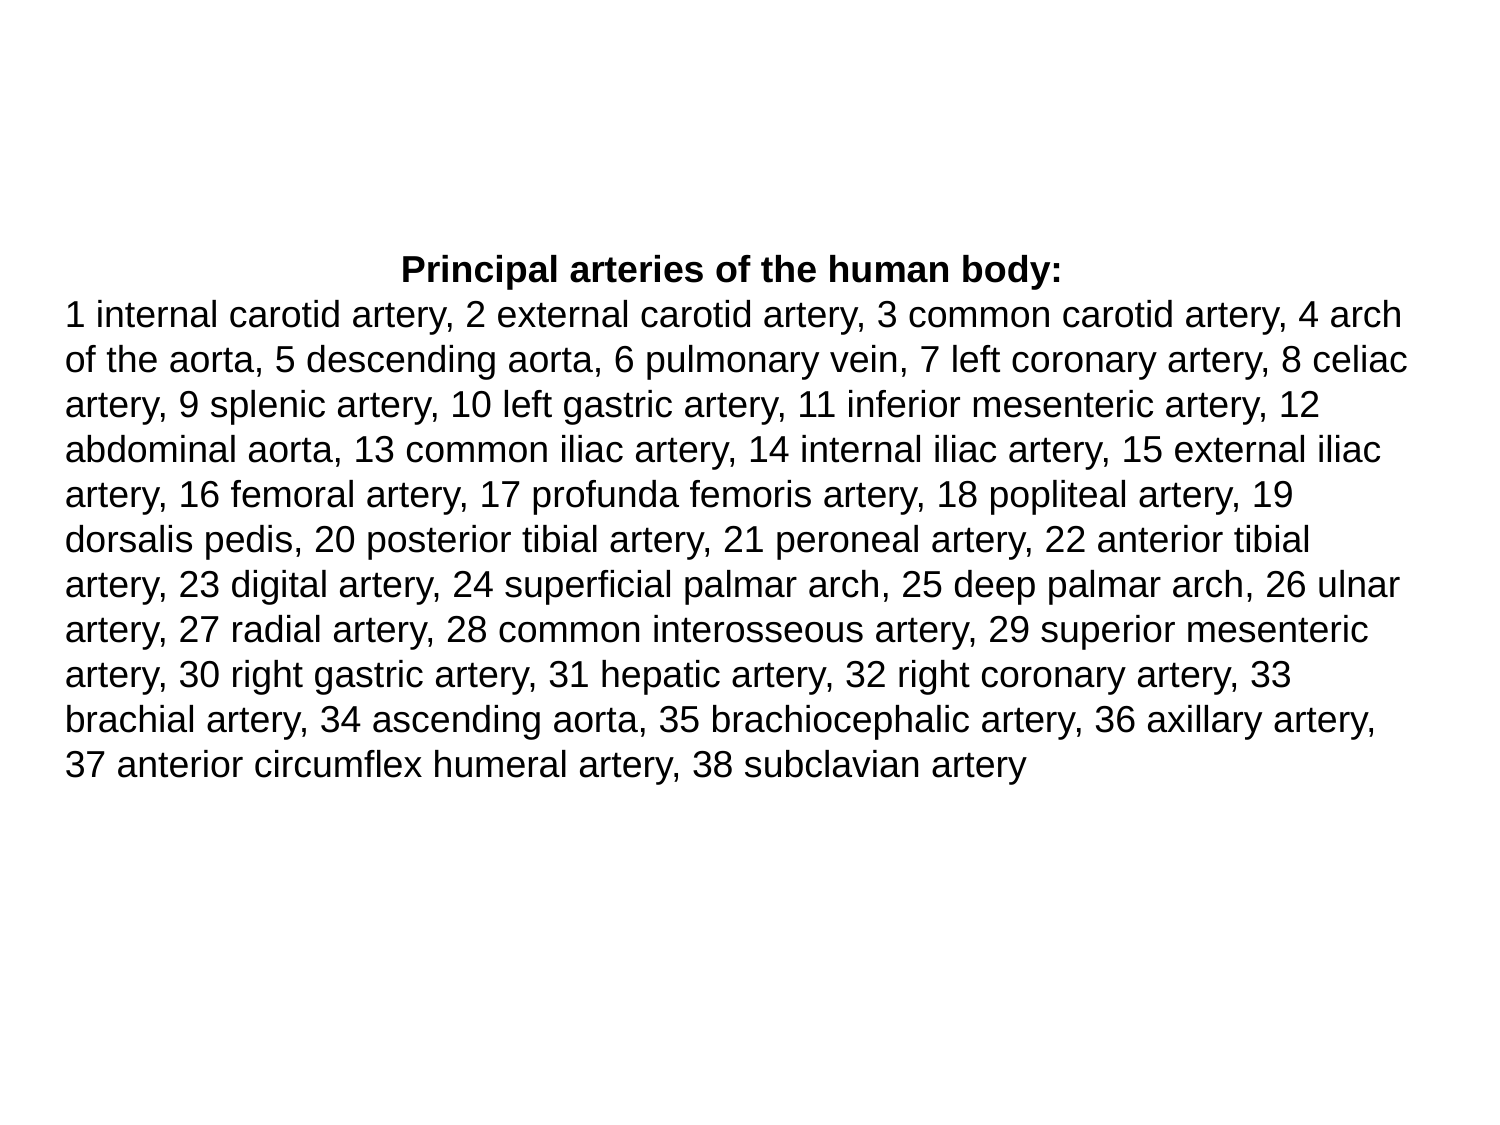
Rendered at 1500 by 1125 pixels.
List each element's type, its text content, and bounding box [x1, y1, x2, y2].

text_box Principal arteries of the human body: 1 internal carotid artery, 2 external carotid artery, 3 common carotid artery, 4 arch of the aorta, 5 descending aorta, 6 pulmonary vein, 7 left coronary artery, 8 celiac artery, 9 splenic artery, 10 left gastric artery, 11 inferior mesenteric artery, 12 abdominal aorta, 13 common iliac artery, 14 internal iliac artery, 15 external iliac artery, 16 femoral artery, 17 profunda femoris artery, 18 popliteal artery, 19 dorsalis pedis, 20 posterior tibial artery, 21 peroneal artery, 22 anterior tibial artery, 23 digital artery, 24 superficial palmar arch, 25 deep palmar arch, 26 ulnar artery, 27 radial artery, 28 common interosseous artery, 29 superior mesenteric artery, 30 right gastric artery, 31 hepatic artery, 32 right coronary artery, 33 brachial artery, 34 ascending aorta, 35 brachiocephalic artery, 36 axillary artery, 37 anterior circumflex humeral artery, 38 subclavian artery [50, 237, 1425, 793]
